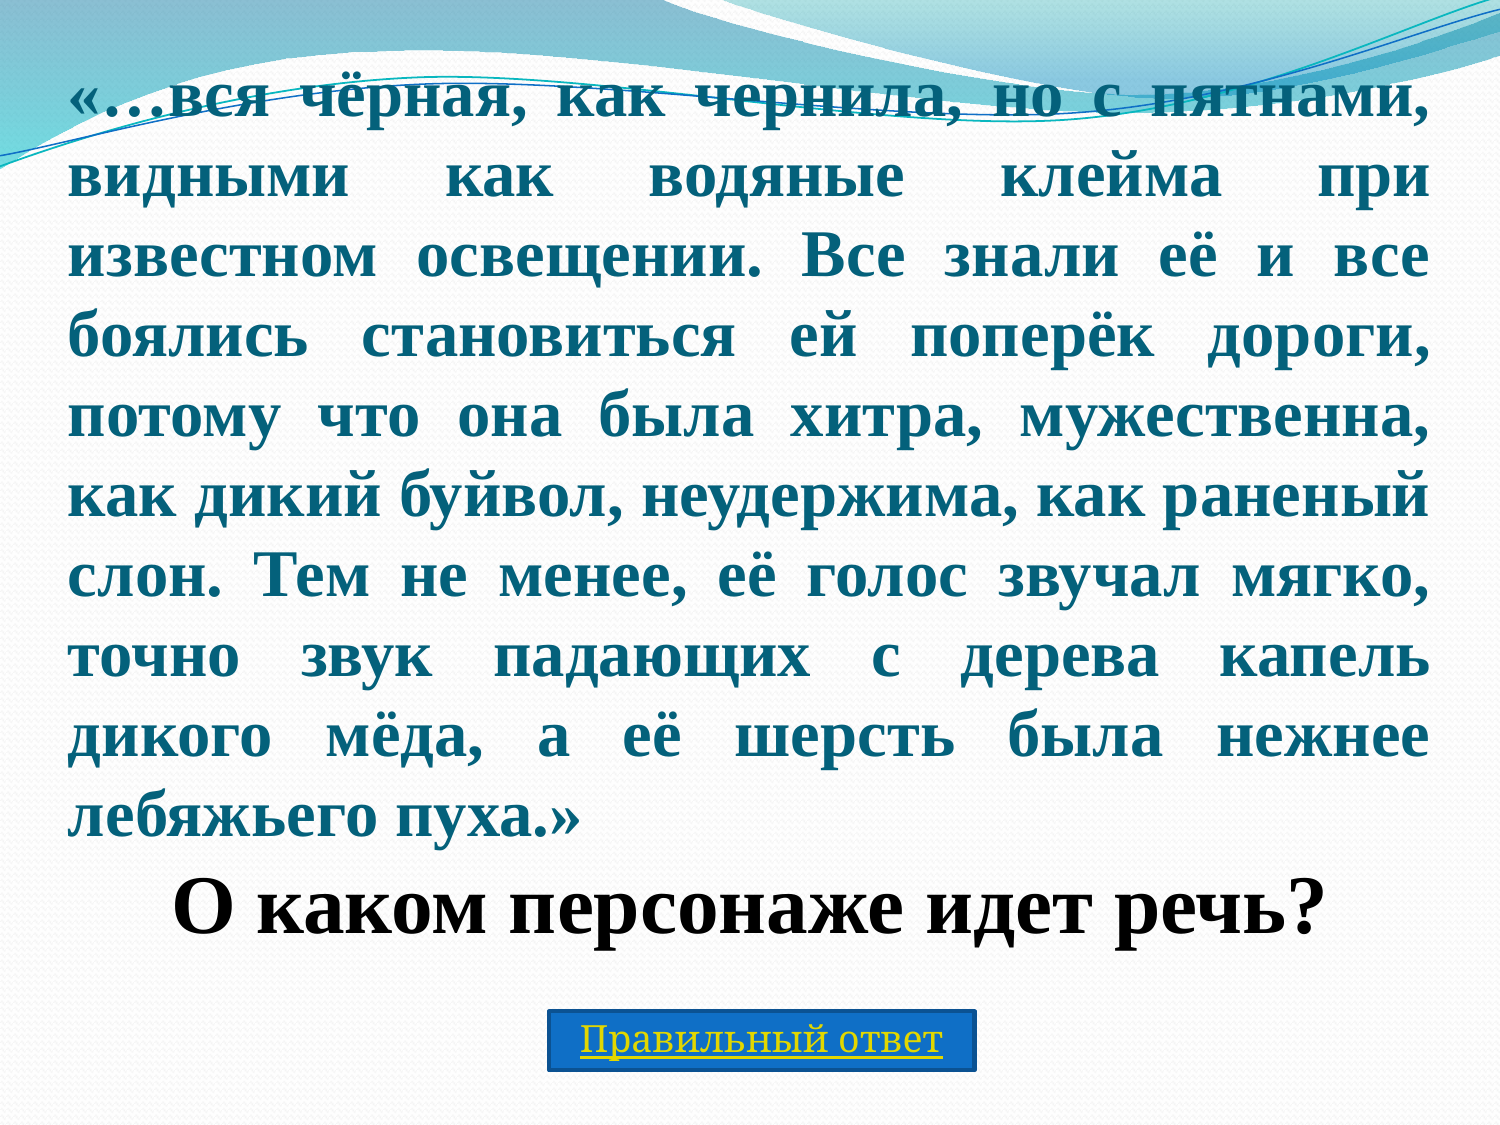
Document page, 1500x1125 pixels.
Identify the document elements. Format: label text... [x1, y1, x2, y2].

text_box Правильный ответ [547, 1009, 977, 1072]
text_box «…вся чёрная, как чернила, но с пятнами, видными как водяные клейма при известном освещении. Все знали её и все боялись становиться ей поперёк дороги, потому что она была хитра, мужественна, как дикий буйвол, неудержима, как раненый слон. Тем не менее, её голос звучал мягко, точно звук падающих с дерева капель дикого мёда, а её шерсть была нежнее лебяжьего пуха.» О каком персонаже идет речь? [53, 42, 1447, 1003]
